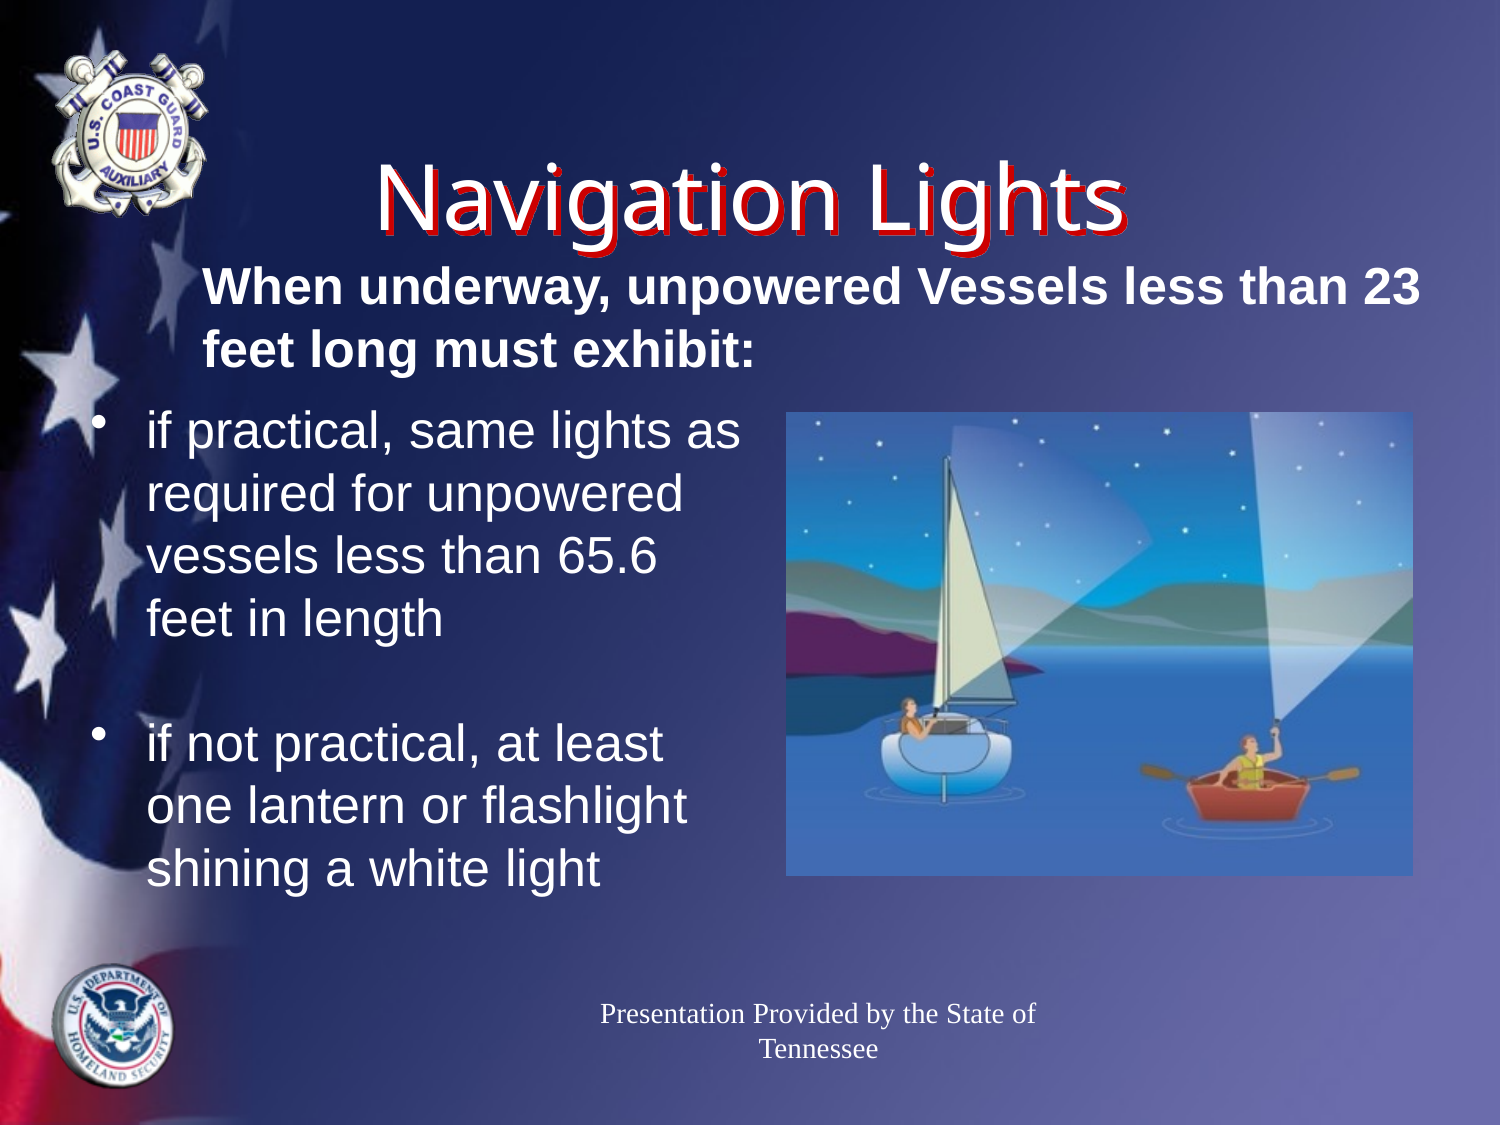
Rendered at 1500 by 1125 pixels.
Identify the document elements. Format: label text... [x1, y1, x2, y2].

title Navigation Lights [112, 99, 1388, 288]
picture [0, 0, 1500, 1125]
list if practical, same lights as required for unpowered vessels less than 65.6 feet in length if not practical, at least one lantern or flashlight shining a white light [75, 389, 775, 1038]
list When underway, unpowered Vessels less than 23 feet long must exhibit: [187, 262, 1500, 368]
text_box Presentation Provided by the State of Tennessee [562, 987, 1075, 1073]
